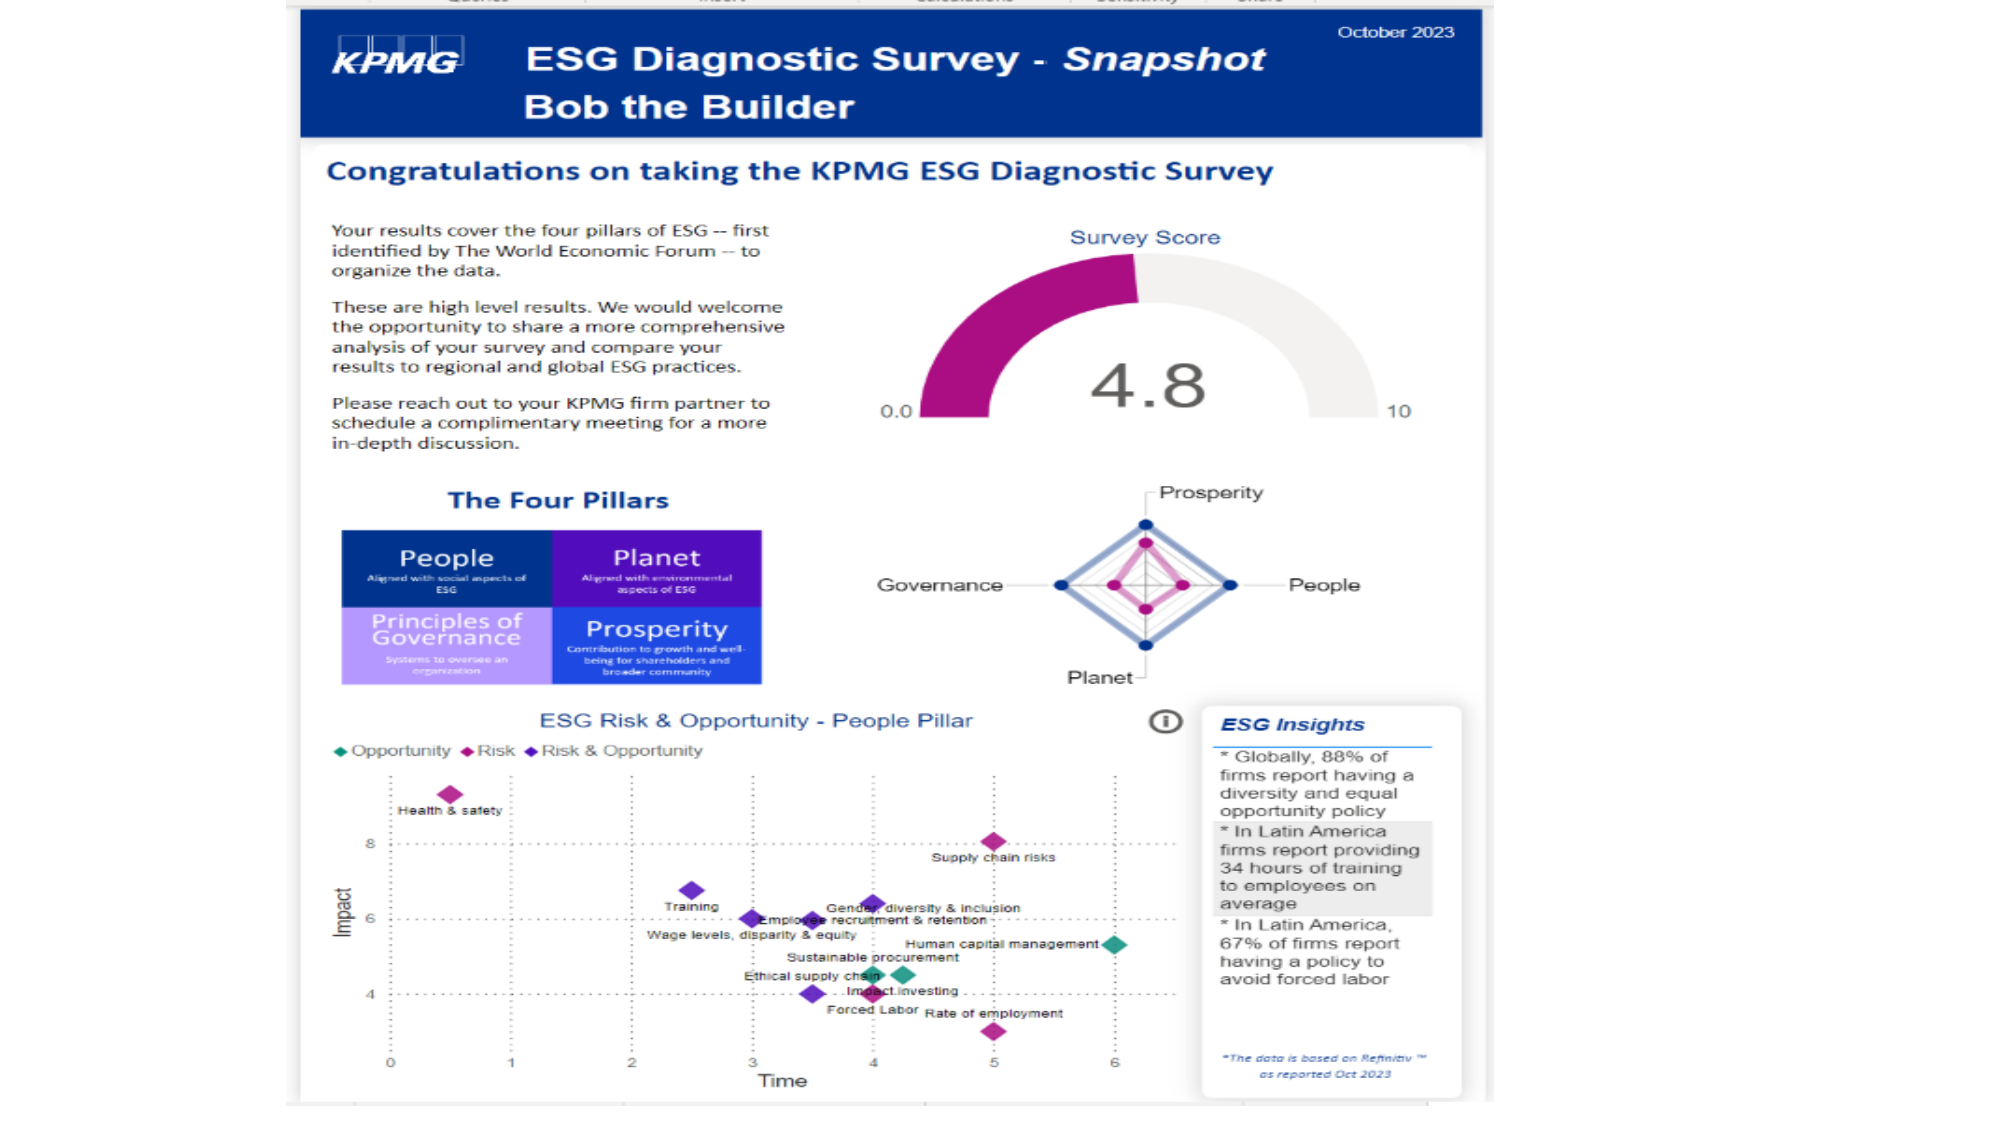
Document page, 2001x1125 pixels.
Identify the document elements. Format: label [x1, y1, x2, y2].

picture [286, 0, 1494, 1106]
